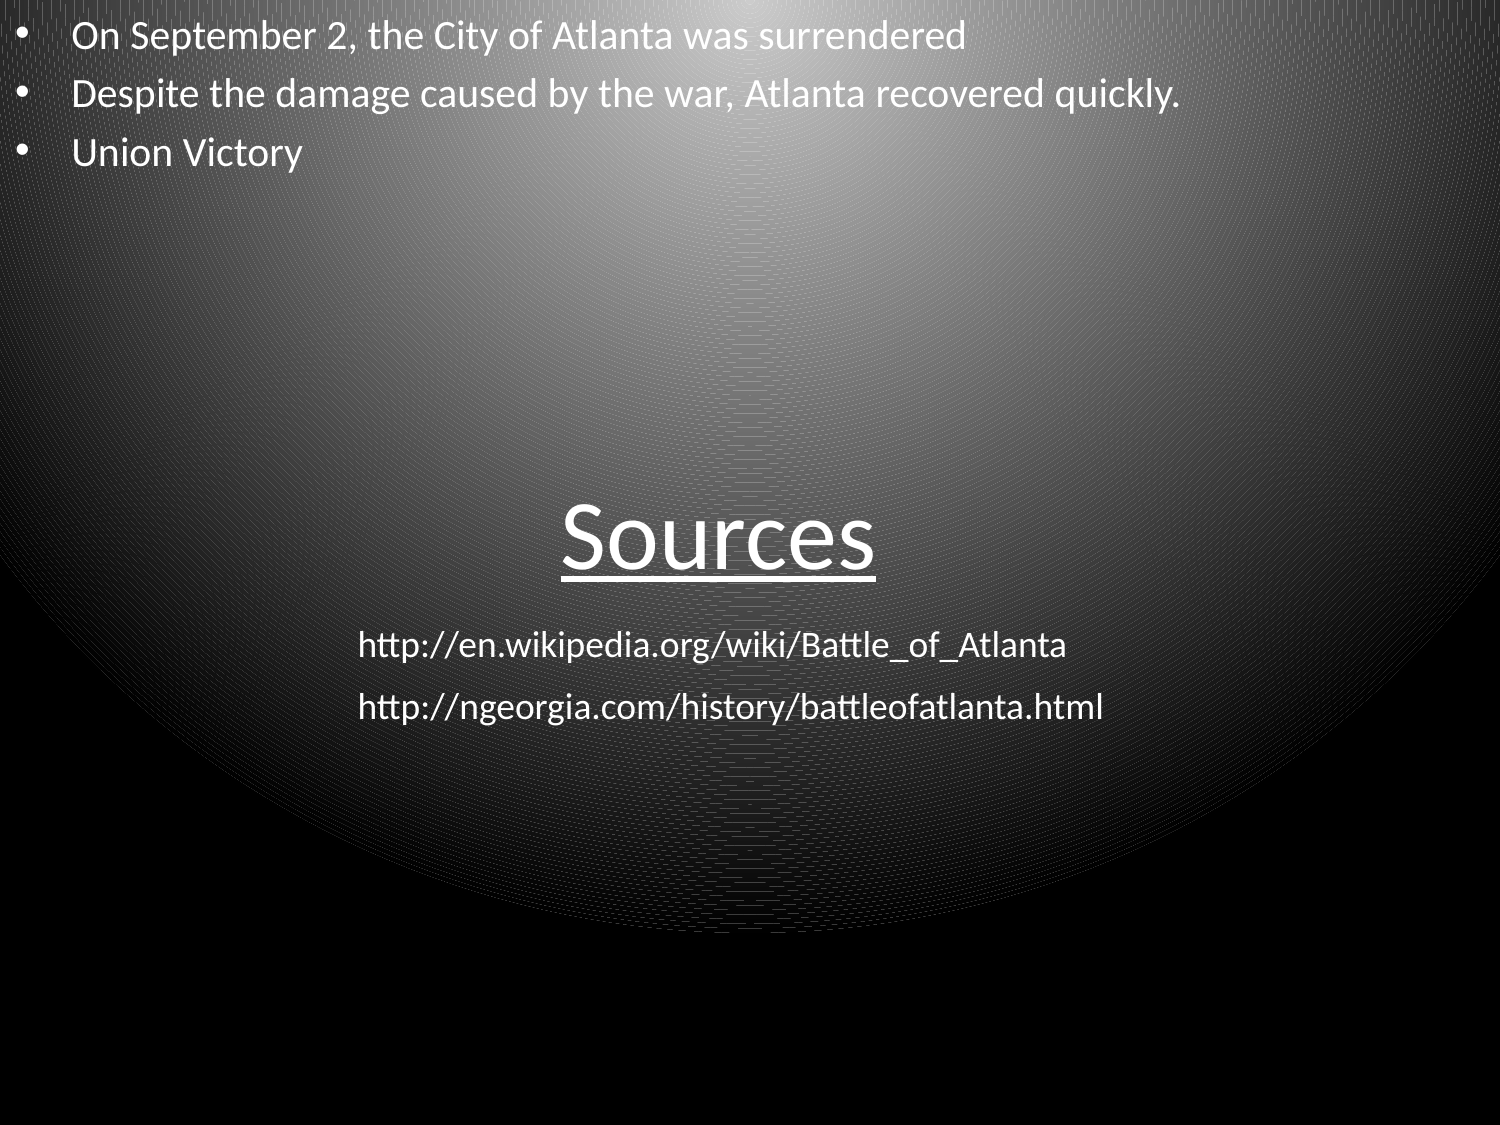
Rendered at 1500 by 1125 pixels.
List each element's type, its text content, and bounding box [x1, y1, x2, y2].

text_box http://en.wikipedia.org/wiki/Battle_of_Atlanta [342, 612, 1083, 673]
text_box Sources [537, 462, 900, 598]
text_box http://ngeorgia.com/history/battleofatlanta.html [342, 674, 1120, 735]
list On September 2, the City of Atlanta was surrendered Despite the damage caused by the war, Atlanta recovered quickly. Union Victory [0, 0, 1350, 413]
